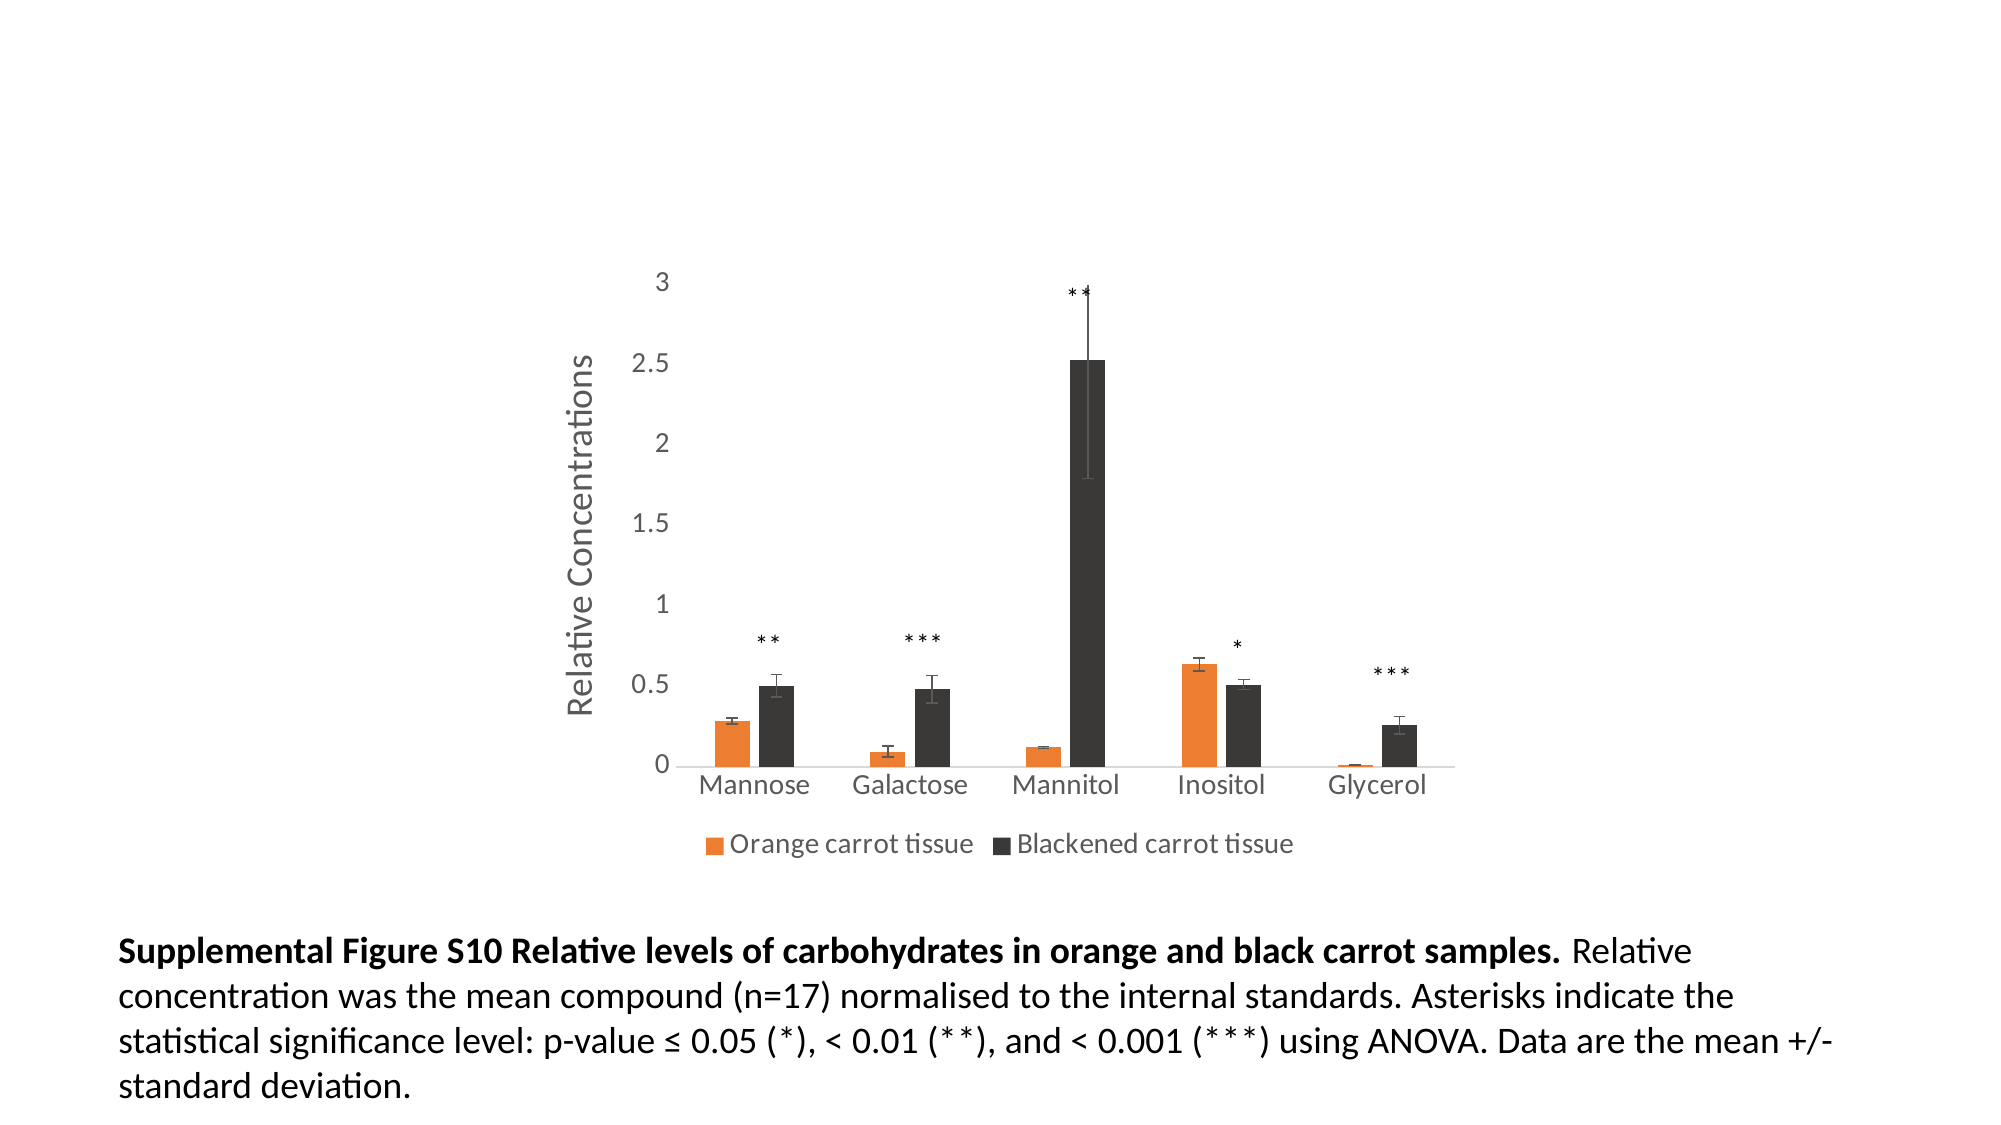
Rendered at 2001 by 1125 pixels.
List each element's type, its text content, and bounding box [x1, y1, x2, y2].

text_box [525, 257, 1475, 868]
text_box Supplemental Figure S10 Relative levels of carbohydrates in orange and black carrot samples. Relative concentration was the mean compound (n=17) normalised to the internal standards. Asterisks indicate the statistical significance level: p-value ≤ 0.05 (*), < 0.01 (**), and < 0.001 (***) using ANOVA. Data are the mean +/- standard deviation. [103, 918, 1897, 1114]
